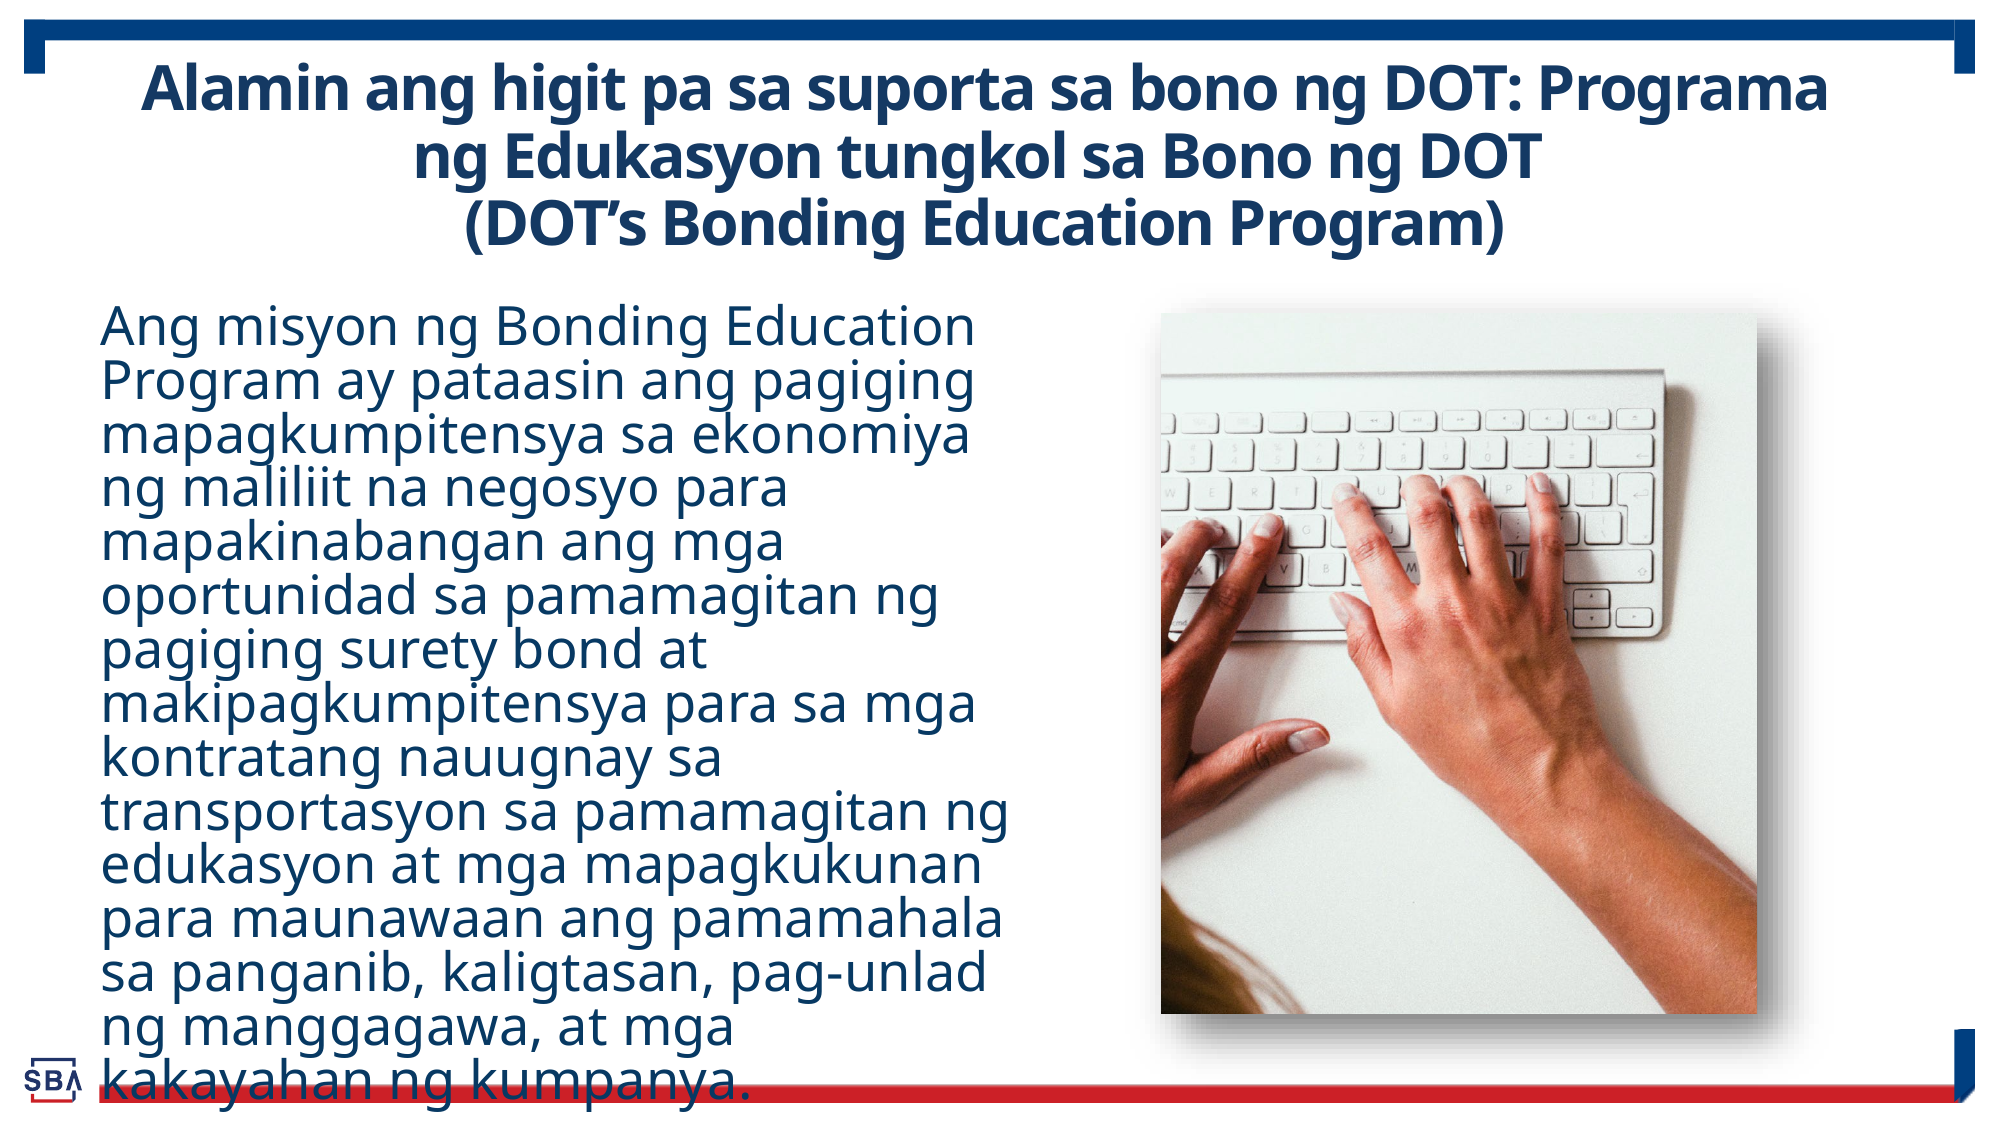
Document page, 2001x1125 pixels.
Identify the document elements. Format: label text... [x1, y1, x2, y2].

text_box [1120, 274, 1840, 1094]
text_box Ang misyon ng Bonding Education Program ay pataasin ang pagiging mapagkumpitensya sa ekonomiya ng maliliit na negosyo para mapakinabangan ang mga oportunidad sa pamamagitan ng pagiging surety bond at makipagkumpitensya para sa mga kontratang nauugnay sa transportasyon sa pamamagitan ng edukasyon at mga mapagkukunan para maunawaan ang pamamahala sa panganib, kaligtasan, pag-unlad ng manggagawa, at mga kakayahan ng kumpanya. [97, 299, 1022, 1111]
title Alamin ang higit pa sa suporta sa bono ng DOT: Programa ng Edukasyon tungkol sa Bono ng DOT (DOT’s Bonding Education Program) [97, 54, 1871, 260]
